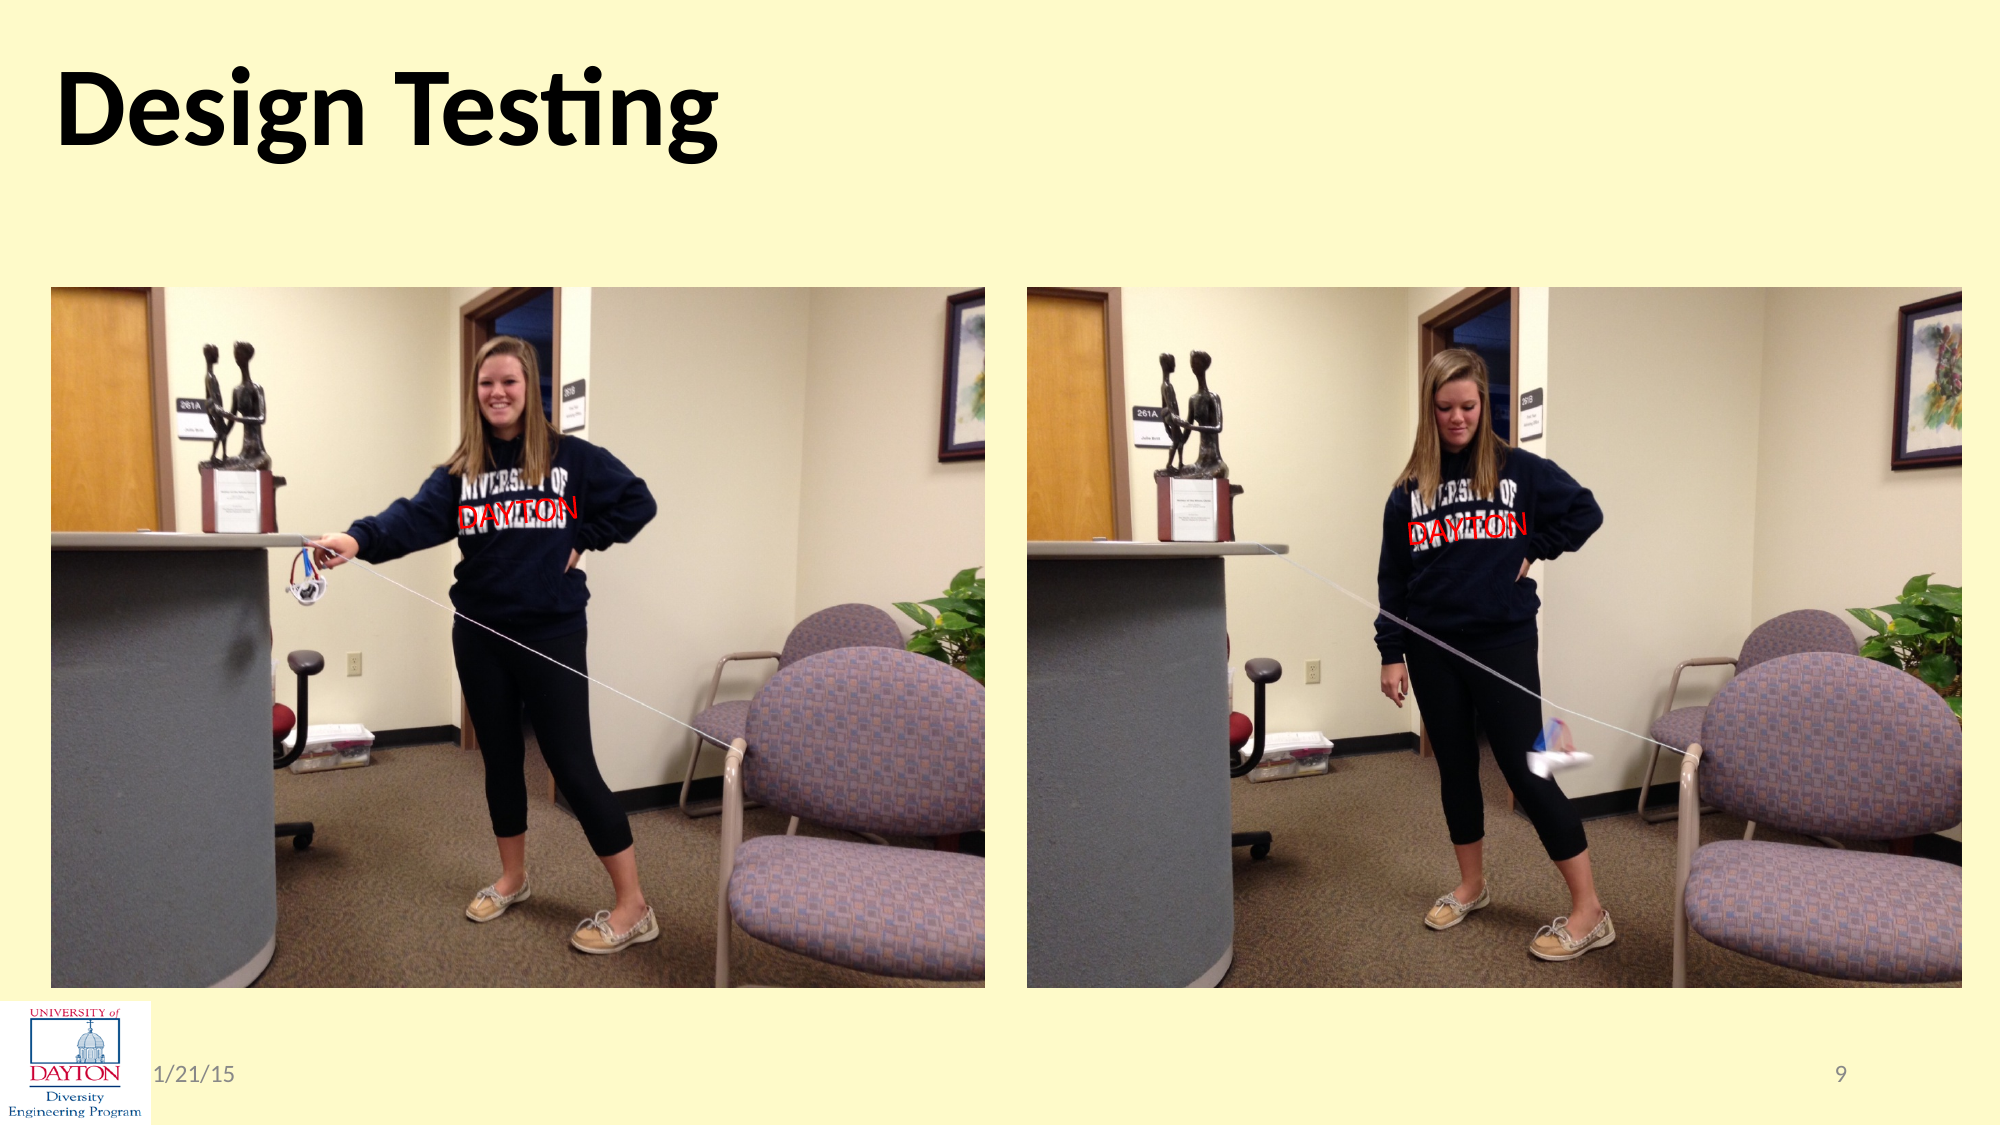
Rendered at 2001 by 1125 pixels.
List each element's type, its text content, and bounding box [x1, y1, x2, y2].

title Design Testing [40, 5, 1599, 214]
picture [50, 286, 986, 988]
picture [0, 1001, 151, 1125]
picture [1027, 286, 1963, 988]
